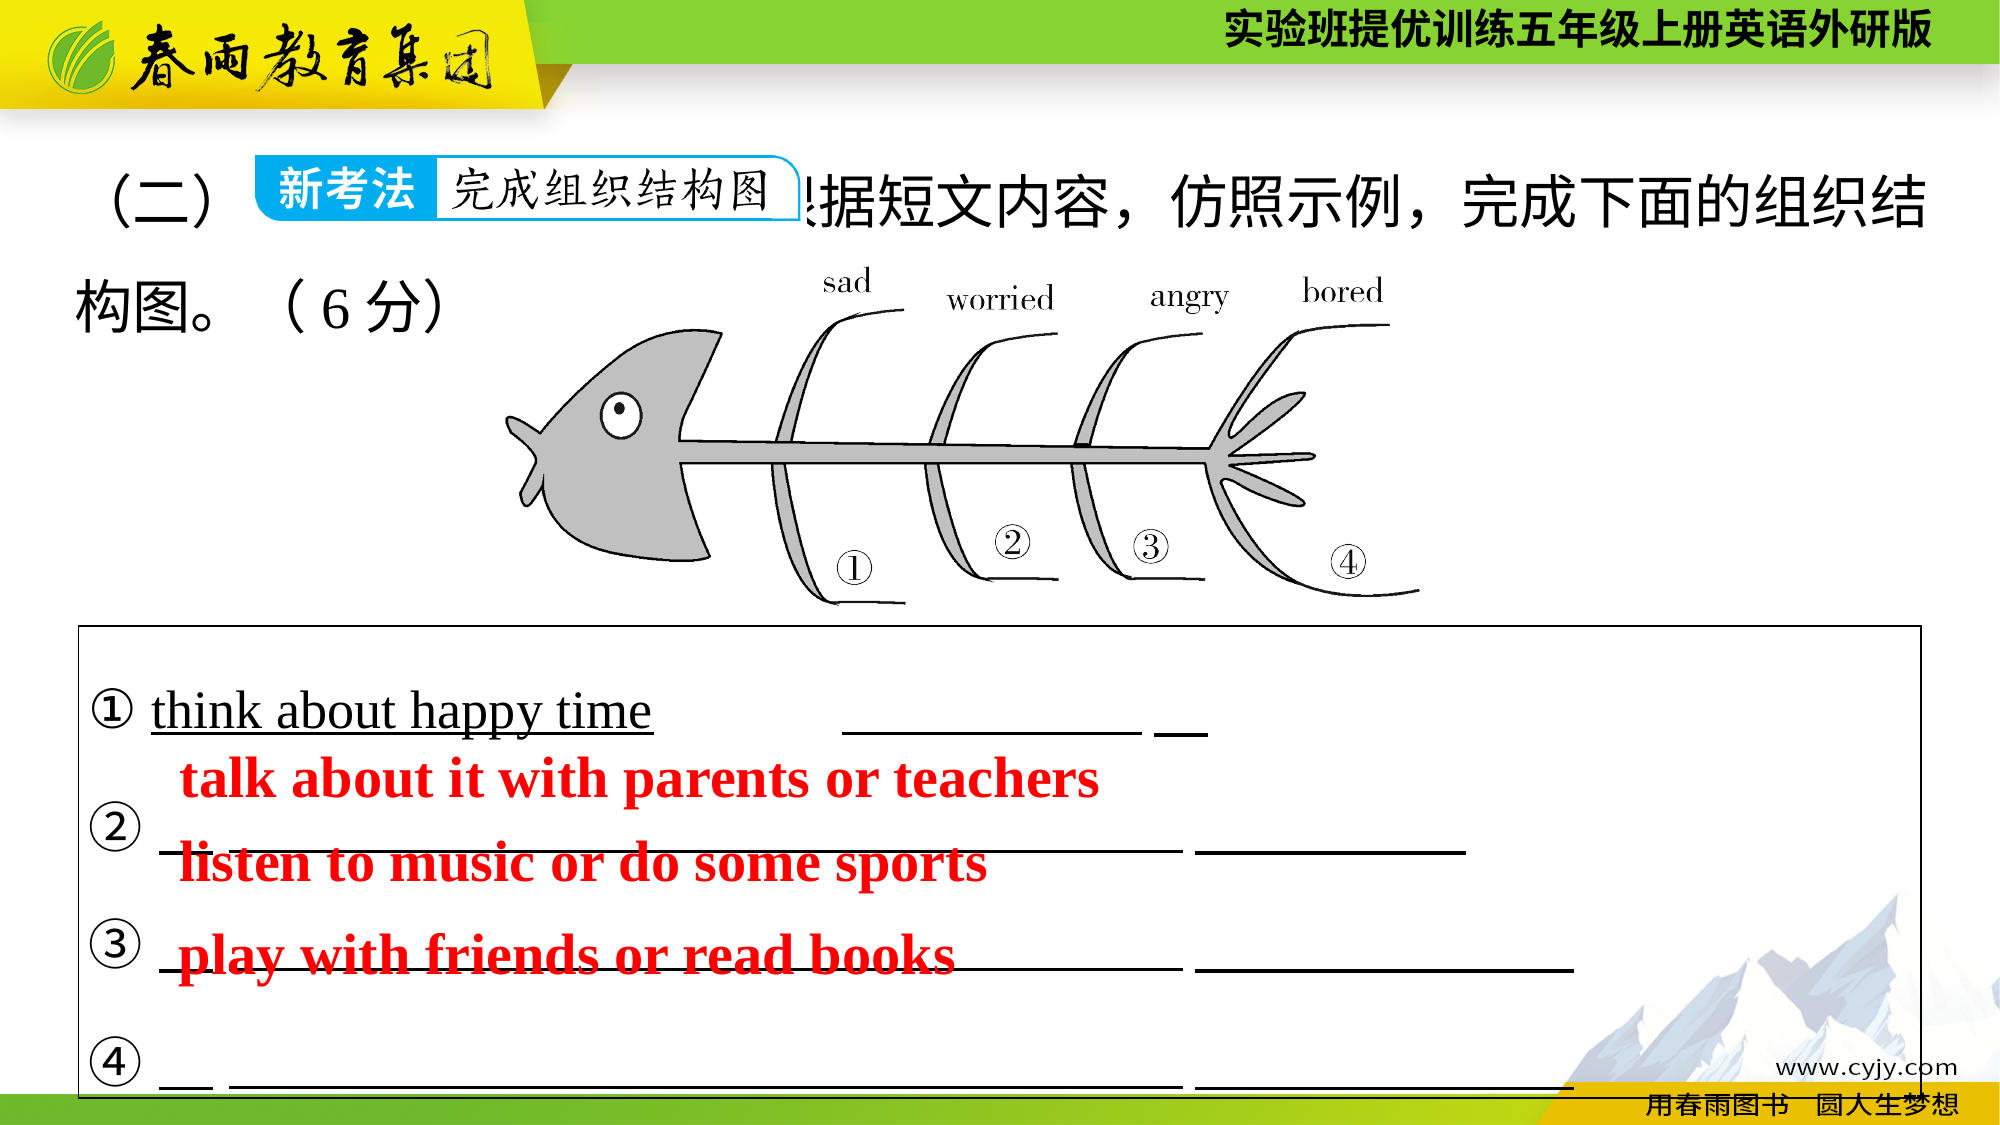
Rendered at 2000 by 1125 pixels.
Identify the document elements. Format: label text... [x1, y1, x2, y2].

table_header ① think about happy time ___________ ② ___________________________________ ③ ___________________________________ ④ ___________________________________ [79, 627, 1920, 1097]
text_box listen to music or do some sports [164, 815, 1004, 901]
list （二） 根据短文内容，仿照示例，完成下面的组织结构图。（6分） [59, 122, 1944, 350]
text_box talk about it with parents or teachers [165, 696, 1117, 817]
picture [0, 0, 2000, 1125]
text_box play with friends or read books [164, 908, 972, 994]
